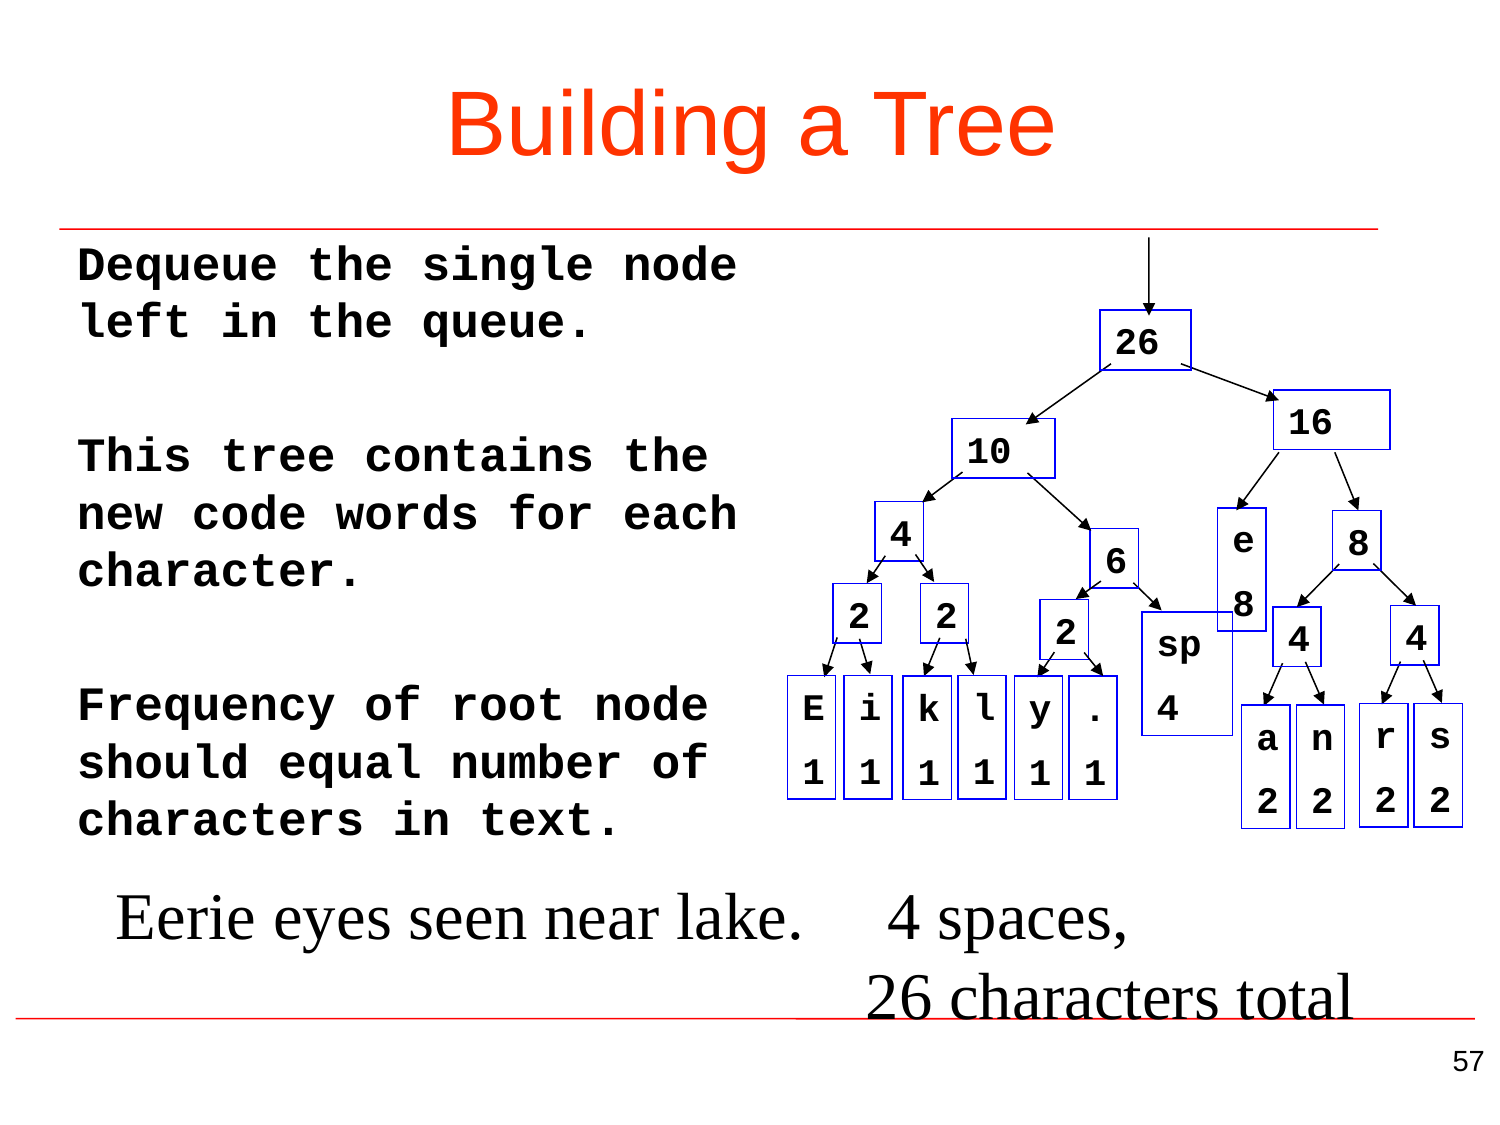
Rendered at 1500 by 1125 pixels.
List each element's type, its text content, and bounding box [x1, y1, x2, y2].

title Building a Tree [114, 24, 1390, 213]
text_box Eerie eyes seen near lake. 4 spaces, 26 characters total [101, 865, 1372, 1041]
slide_number 57 [1149, 1034, 1500, 1113]
text_box Dequeue the single node left in the queue. This tree contains the new code words for each character. Frequency of root node should equal number of characters in text. [62, 224, 810, 1016]
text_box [787, 237, 1463, 790]
